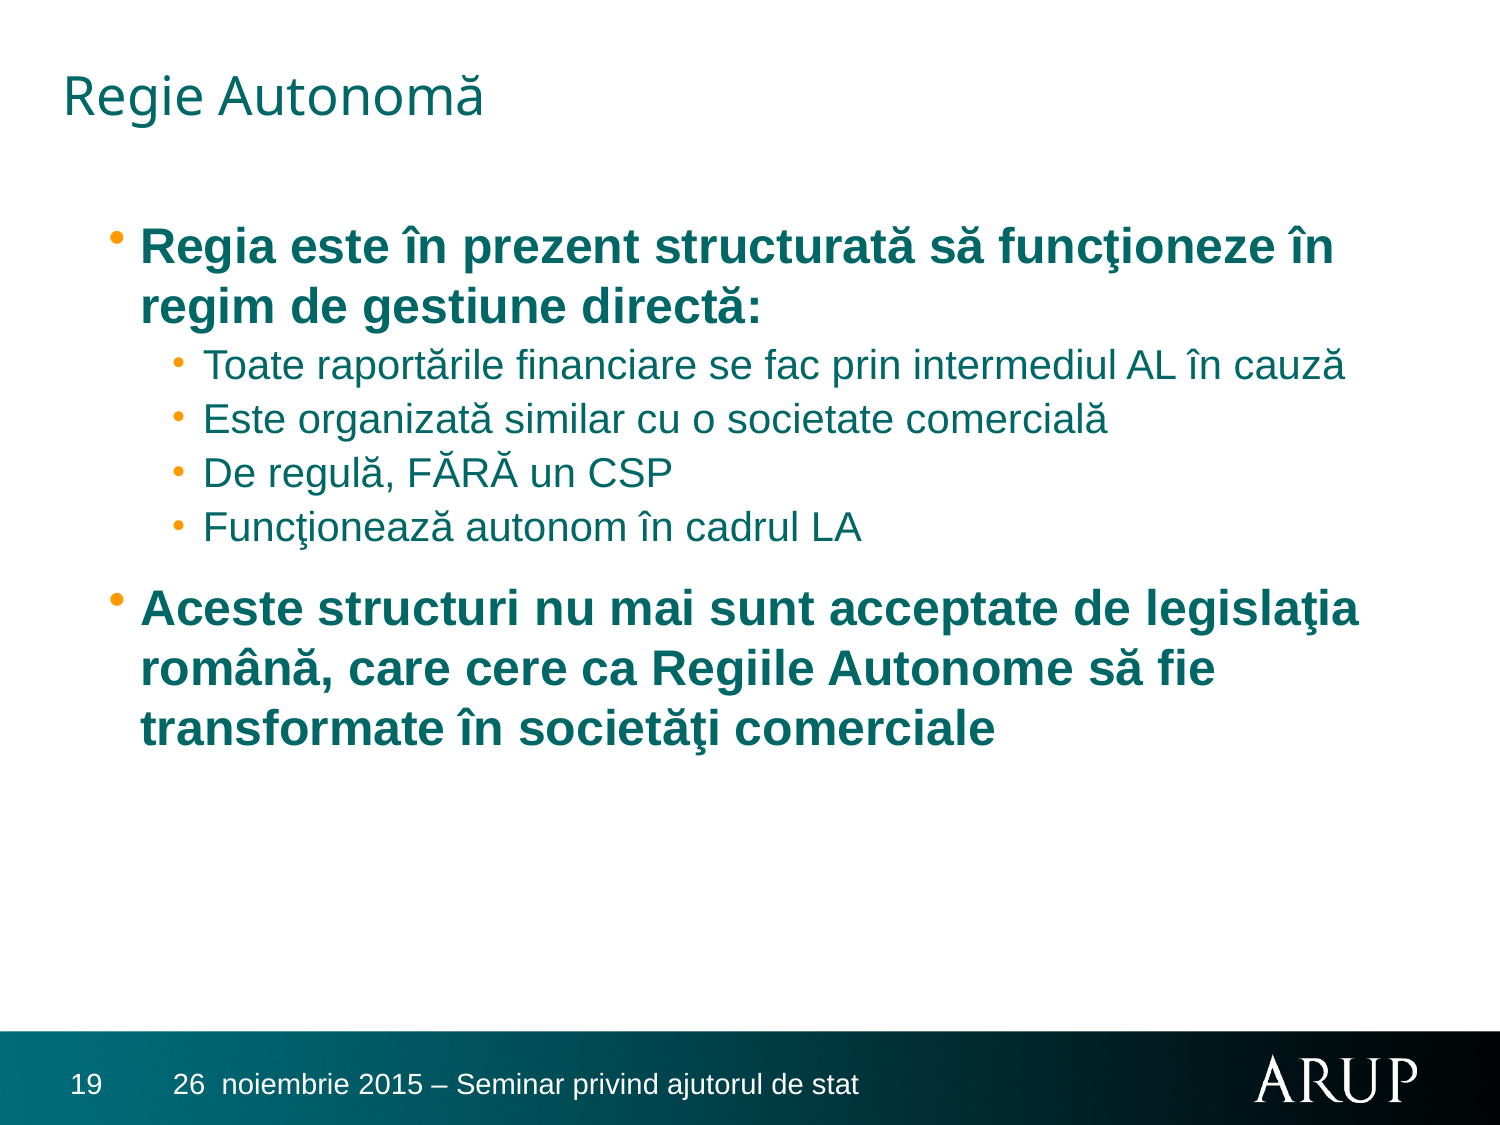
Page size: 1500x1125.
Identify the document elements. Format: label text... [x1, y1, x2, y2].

footer 26 noiembrie 2015 – Seminar privind ajutorul de stat [158, 1057, 1199, 1118]
picture [0, 1030, 1500, 1125]
title Regie Autonomă [63, 61, 1437, 127]
list Regia este în prezent structurată să funcţioneze în regim de gestiune directă: Toate raportările financiare se fac prin intermediul AL în cauză Este organizată similar cu o societate comercială De regulă, FĂRĂ un CSP Funcţionează autonom în cadrul LA Aceste structuri nu mai sunt acceptate de legislaţia română, care cere ca Regiile Autonome să fie transformate în societăţi comerciale [108, 213, 1390, 769]
slide_number 19 [55, 1057, 158, 1118]
